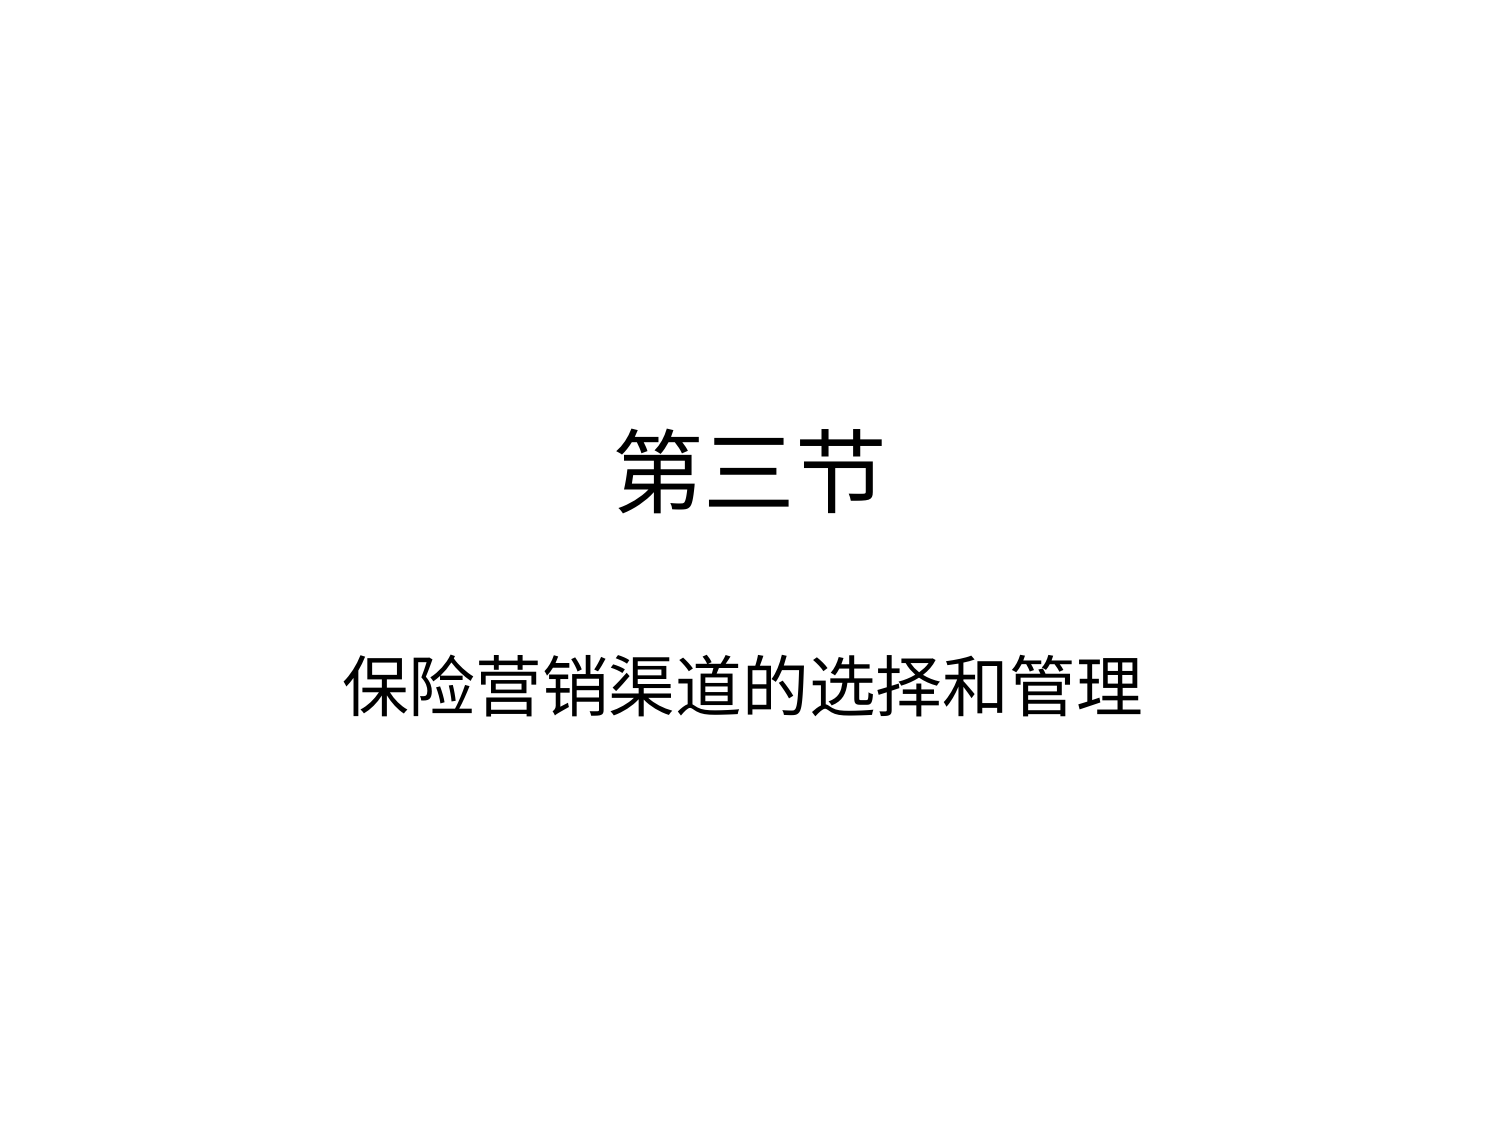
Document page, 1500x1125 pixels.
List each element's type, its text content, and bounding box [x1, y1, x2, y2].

title 第三节 [112, 349, 1388, 591]
subtitle 保险营销渠道的选择和管理 [225, 637, 1275, 925]
